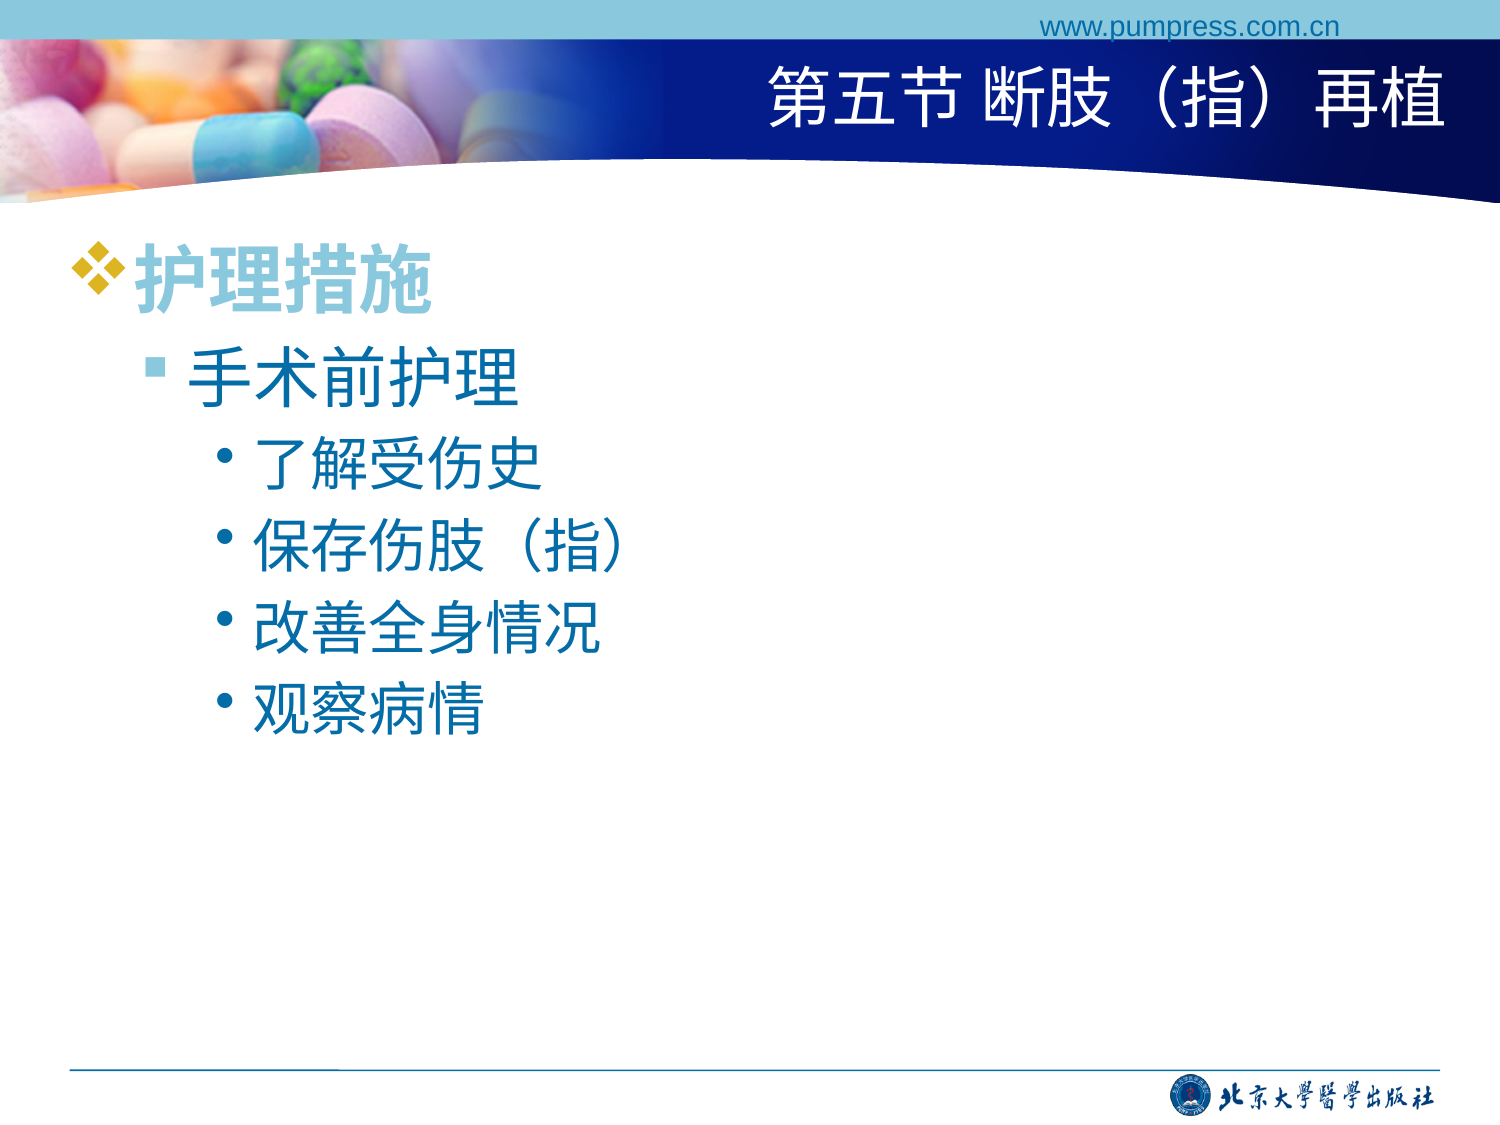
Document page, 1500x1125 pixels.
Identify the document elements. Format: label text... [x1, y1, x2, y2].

picture [0, 40, 1500, 203]
title 第五节 断肢（指）再植 [137, 49, 1463, 143]
slide_number www.pumpress.com.cn [1025, 0, 1463, 38]
list 护理措施 手术前护理 了解受伤史 保存伤肢（指） 改善全身情况 观察病情 [49, 224, 1463, 1026]
picture [1170, 1074, 1436, 1118]
